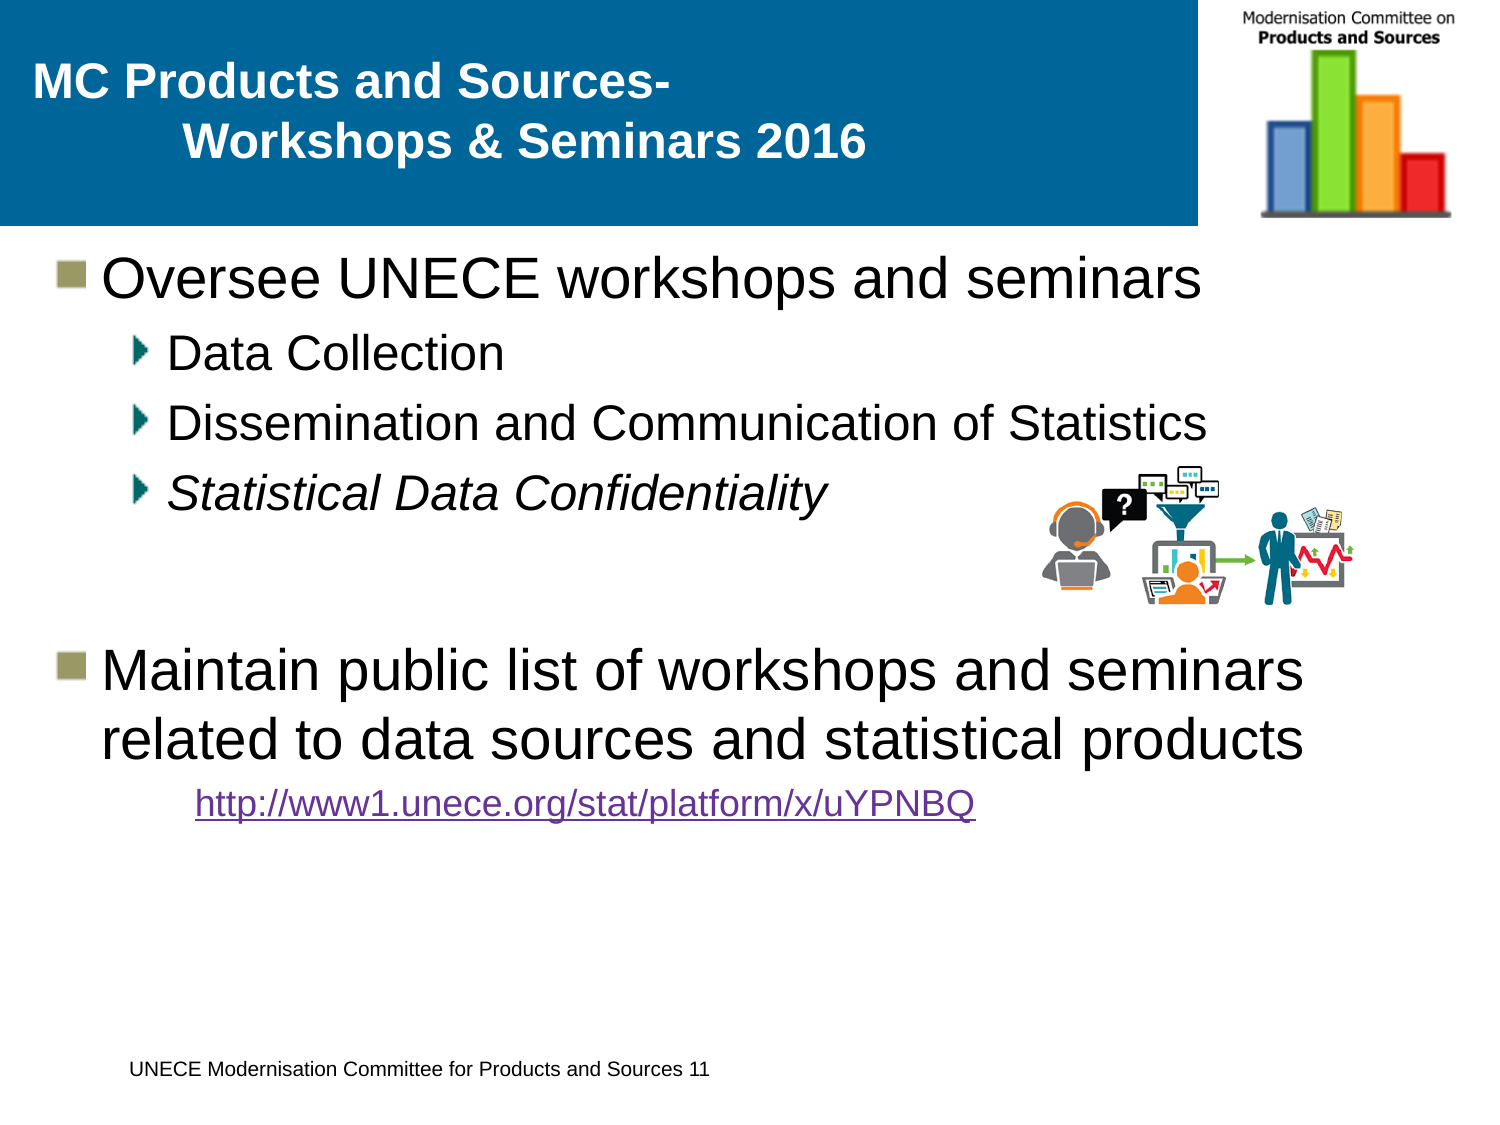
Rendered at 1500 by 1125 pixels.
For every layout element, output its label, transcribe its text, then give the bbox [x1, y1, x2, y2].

picture [1199, 0, 1500, 227]
picture [119, 402, 155, 439]
slide_number UNECE Modernisation Committee for Products and Sources 11 [113, 1040, 1443, 1089]
picture [44, 646, 86, 688]
list Oversee UNECE workshops and seminars Data Collection Dissemination and Communication of Statistics Statistical Data Confidentiality Maintain public list of workshops and seminars related to data sources and statistical products http://www1.unece.org/stat/platform/x/uYPNBQ [29, 232, 1483, 1043]
picture [1040, 466, 1355, 606]
picture [119, 333, 155, 369]
picture [44, 255, 86, 296]
title MC Products and Sources- Workshops & Seminars 2016 [16, 14, 1178, 203]
picture [119, 472, 155, 508]
